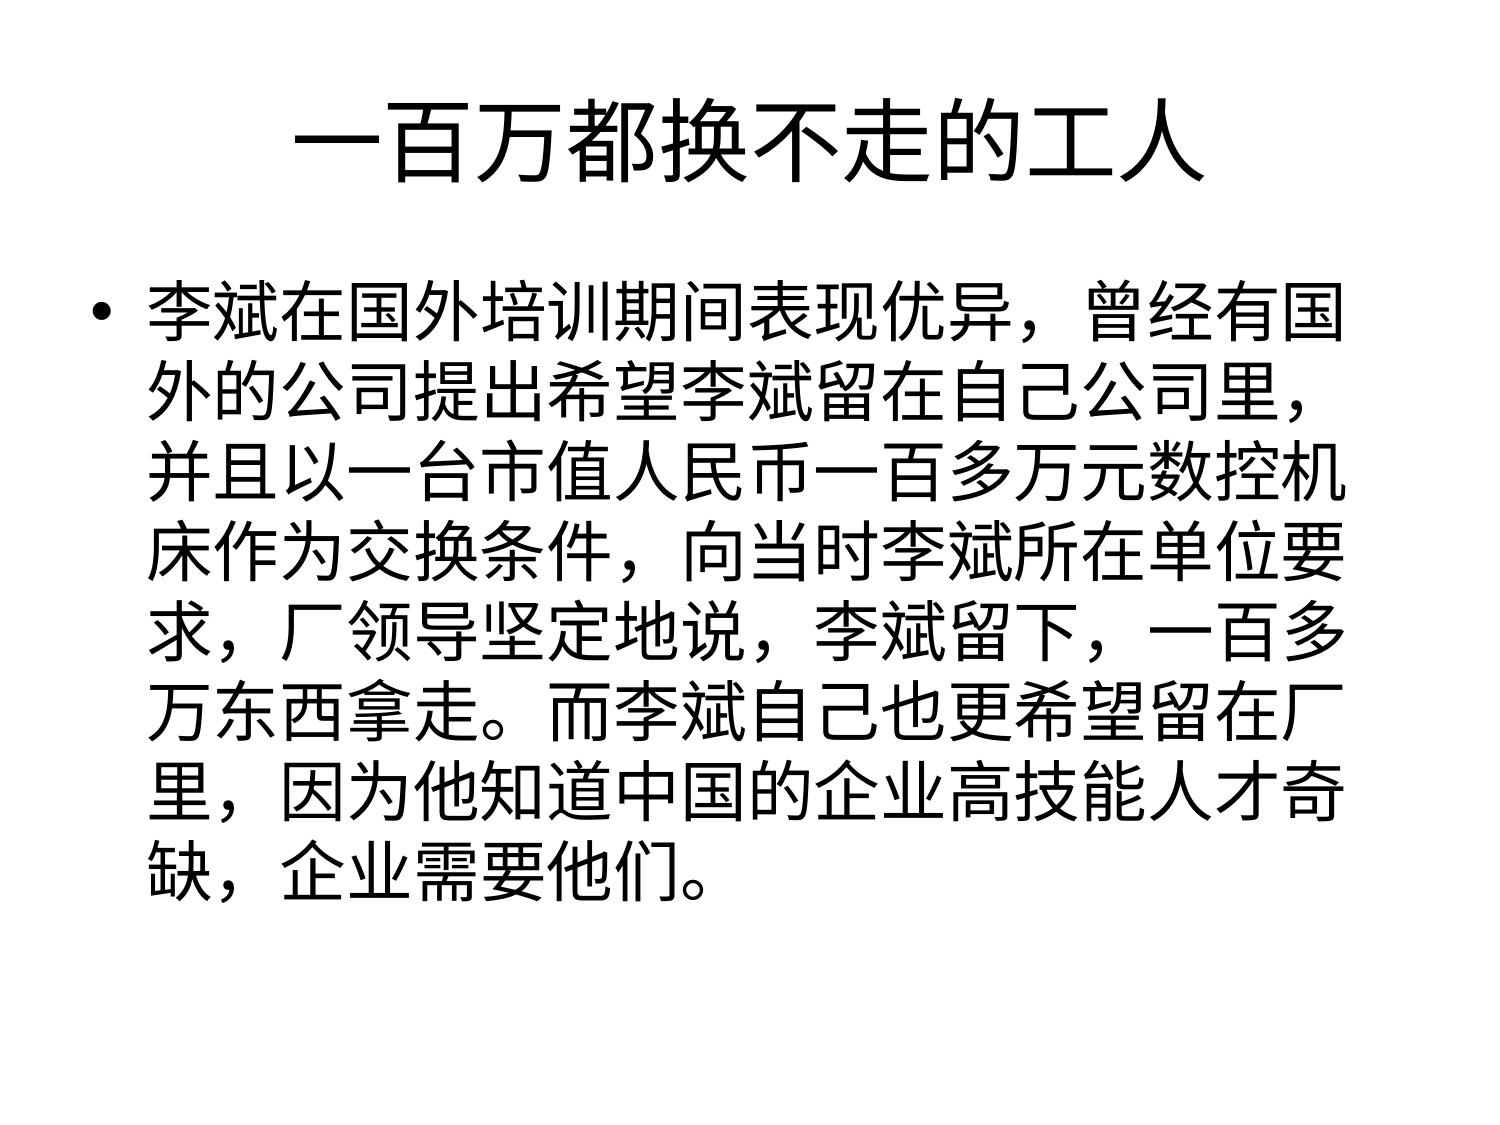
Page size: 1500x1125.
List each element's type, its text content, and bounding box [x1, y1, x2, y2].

title 一百万都换不走的工人 [75, 45, 1425, 233]
list 李斌在国外培训期间表现优异，曾经有国外的公司提出希望李斌留在自己公司里，并且以一台市值人民币一百多万元数控机床作为交换条件，向当时李斌所在单位要求，厂领导坚定地说，李斌留下，一百多万东西拿走。而李斌自己也更希望留在厂里，因为他知道中国的企业高技能人才奇缺，企业需要他们。 [75, 262, 1425, 1005]
